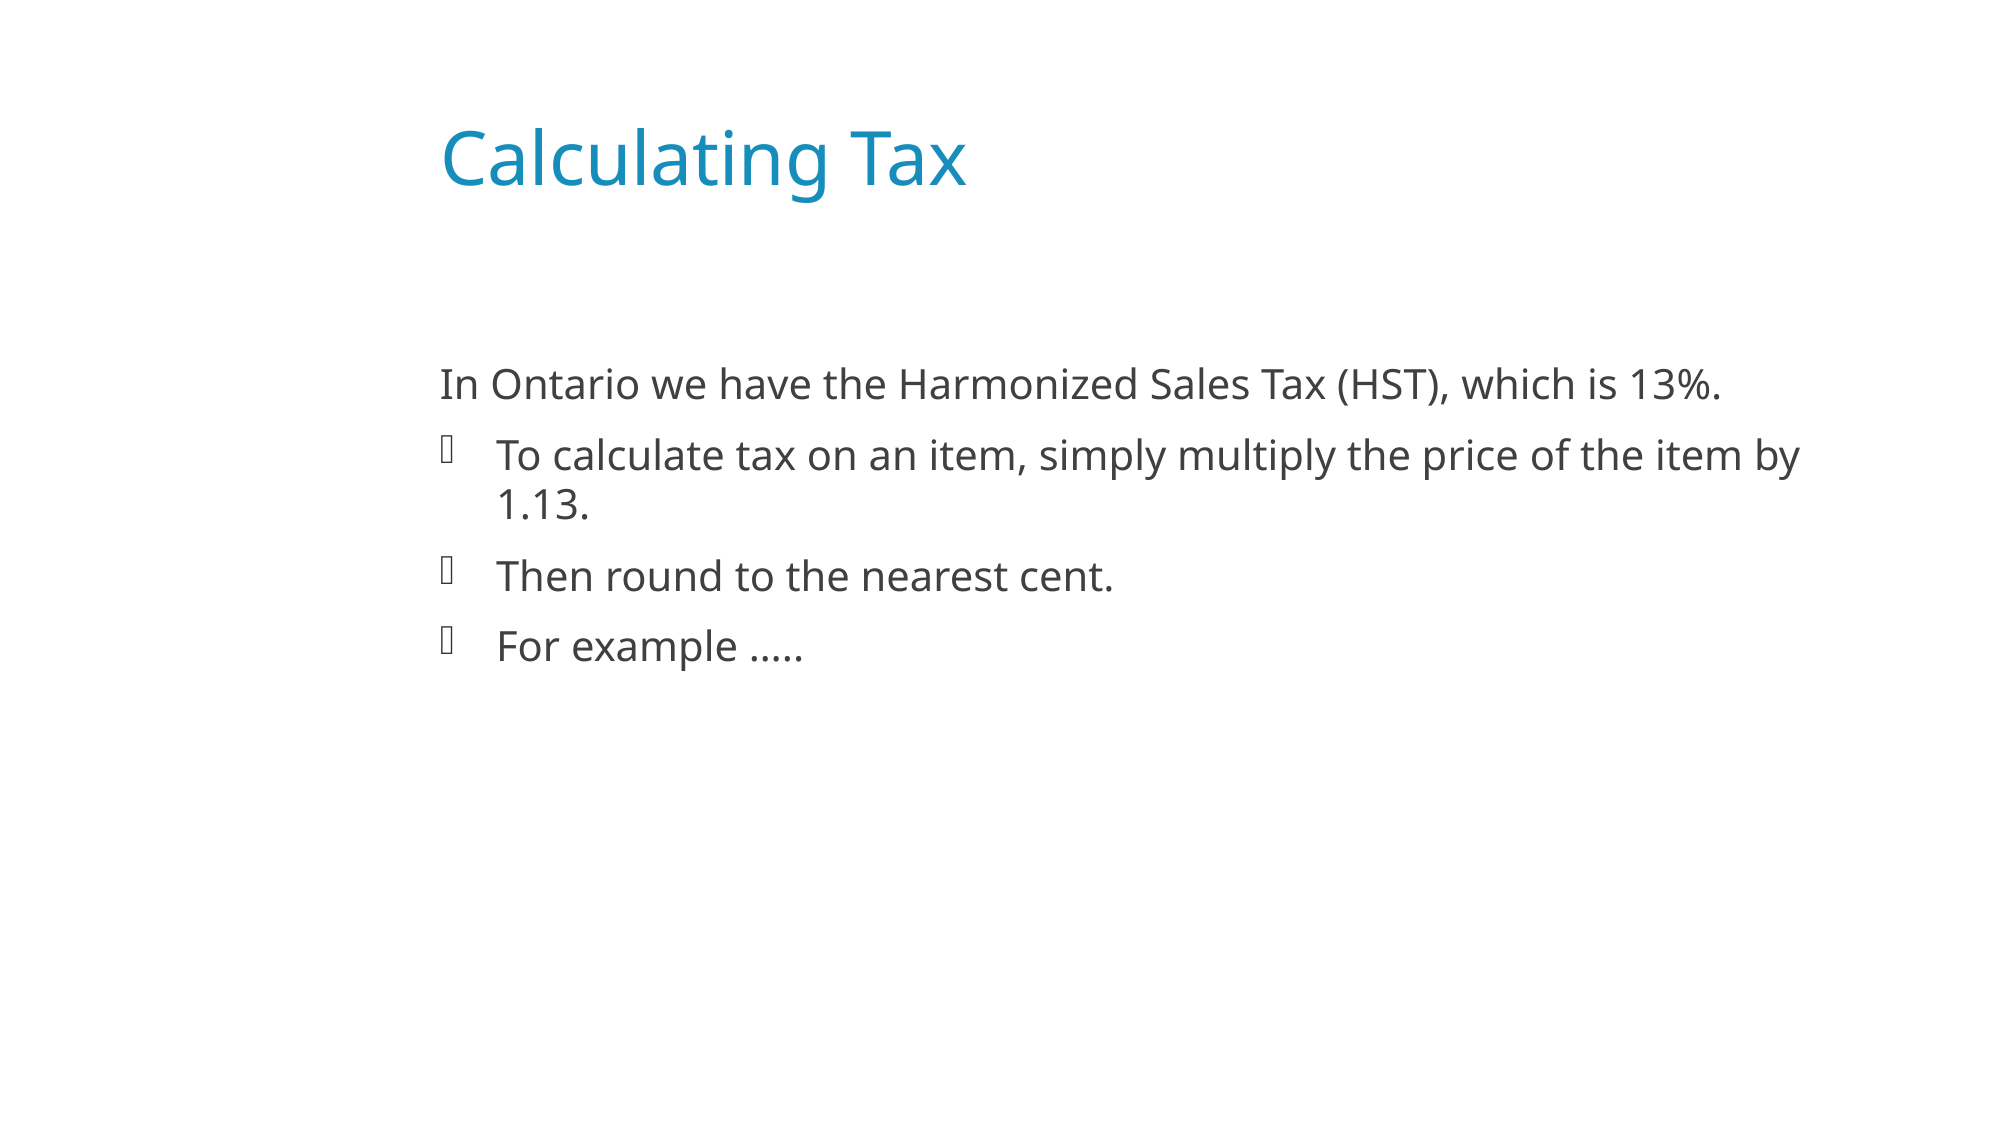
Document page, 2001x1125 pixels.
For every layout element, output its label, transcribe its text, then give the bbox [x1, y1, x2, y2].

title Calculating Tax [425, 102, 1888, 313]
list In Ontario we have the Harmonized Sales Tax (HST), which is 13%. To calculate tax on an item, simply multiply the price of the item by 1.13. Then round to the nearest cent. For example ….. [424, 350, 1888, 1074]
